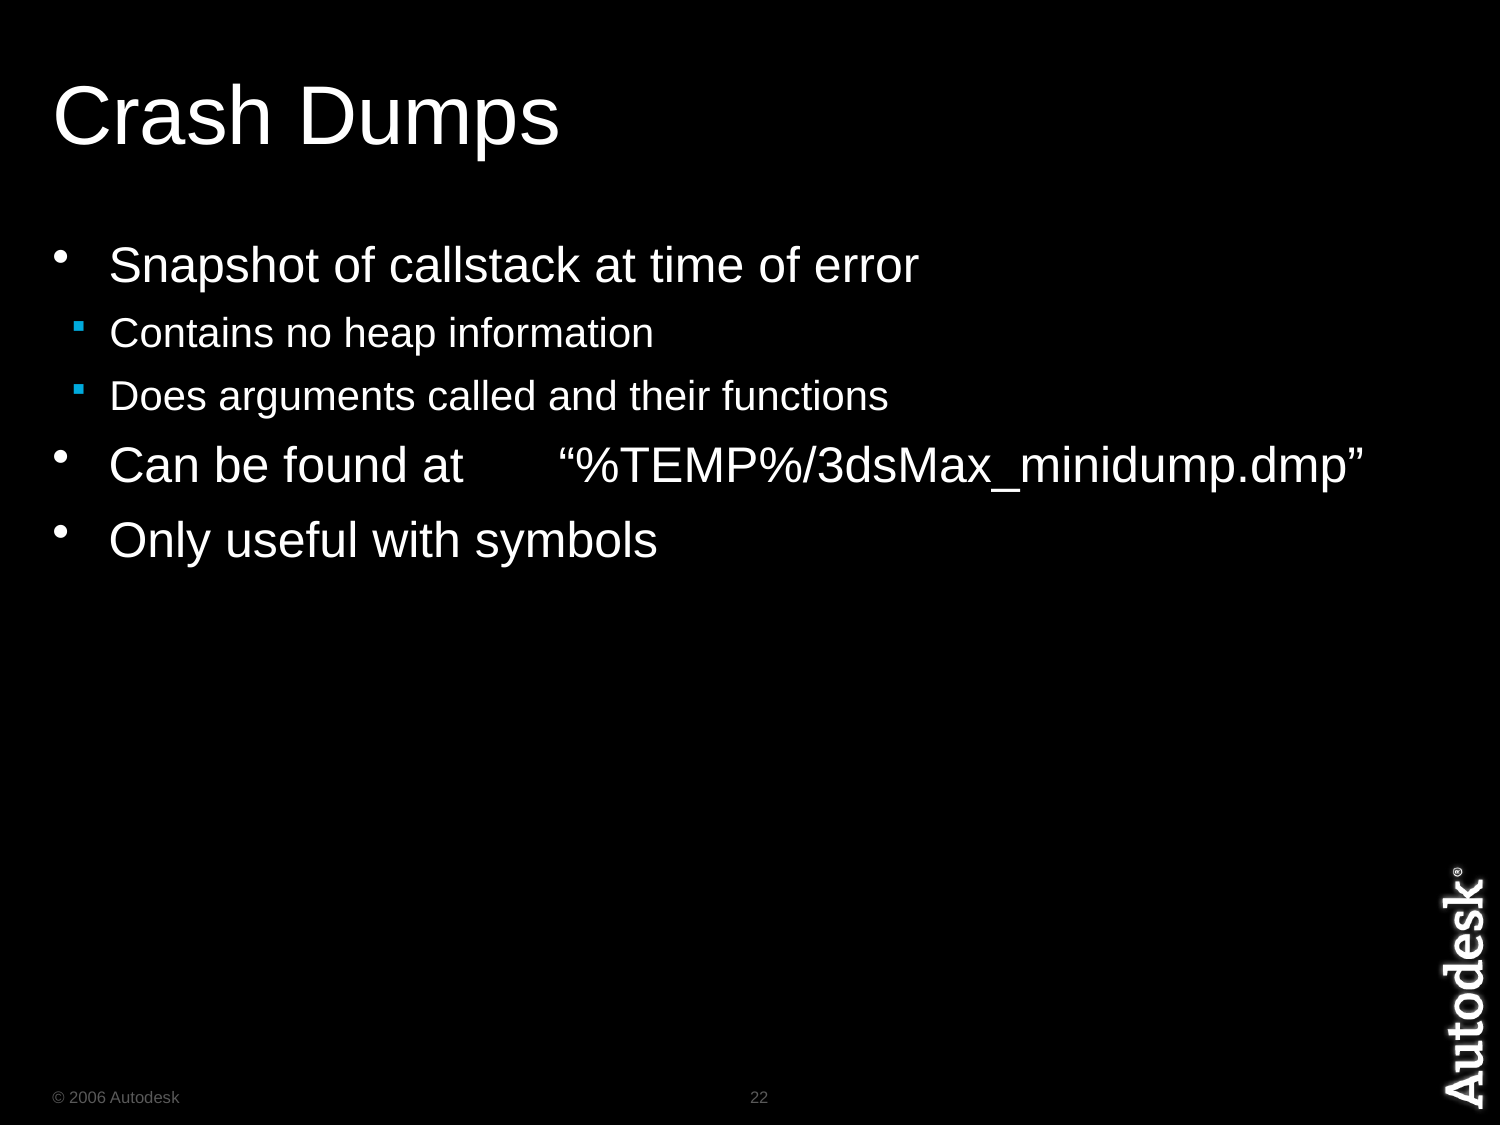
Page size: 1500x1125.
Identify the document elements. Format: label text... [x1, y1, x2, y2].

list Snapshot of callstack at time of error Contains no heap information Does arguments called and their functions Can be found at “%TEMP%/3dsMax_minidump.dmp” Only useful with symbols [52, 231, 1401, 1073]
title Crash Dumps [52, 22, 1401, 211]
picture [1402, 0, 1500, 1125]
